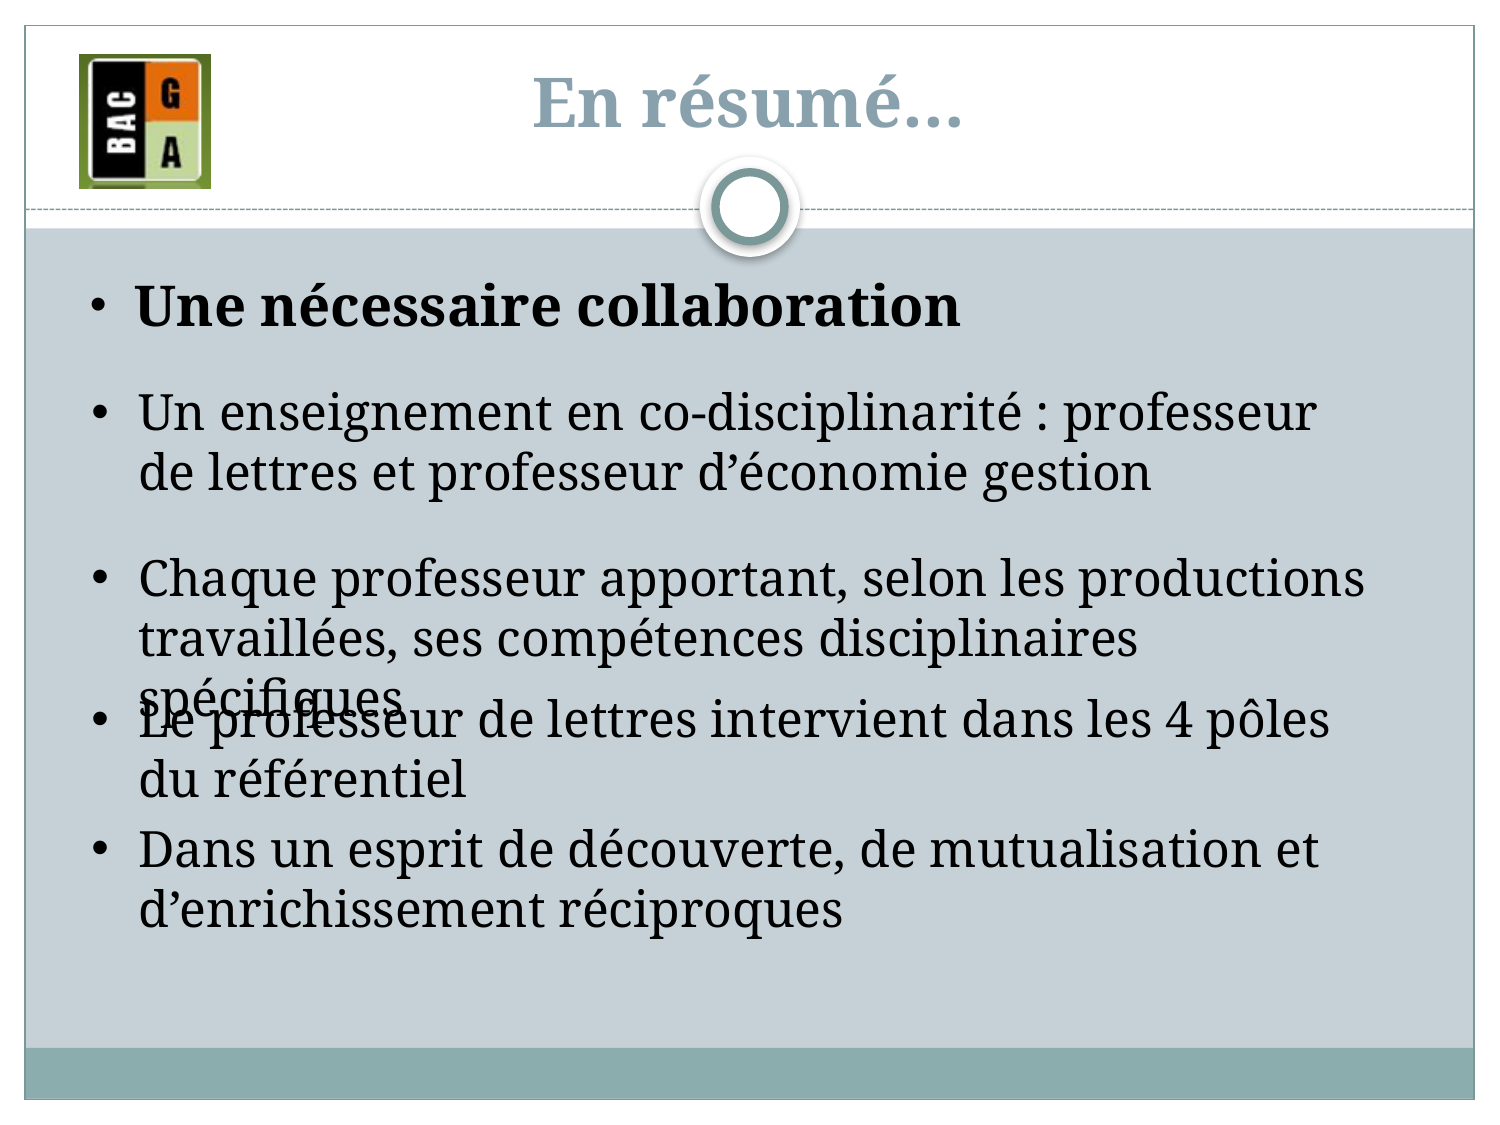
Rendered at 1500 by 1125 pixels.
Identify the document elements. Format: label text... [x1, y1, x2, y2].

text_box Dans un esprit de découverte, de mutualisation et d’enrichissement réciproques [76, 810, 1391, 946]
list Une nécessaire collaboration [75, 262, 1447, 374]
text_box Un enseignement en co-disciplinarité : professeur de lettres et professeur d’économie gestion [76, 373, 1388, 509]
title En résumé… [49, 37, 1450, 162]
text_box Le professeur de lettres intervient dans les 4 pôles du référentiel [76, 680, 1356, 816]
text_box Chaque professeur apportant, selon les productions travaillées, ses compétences disciplinaires spécifiques [76, 538, 1412, 734]
picture [79, 54, 211, 190]
